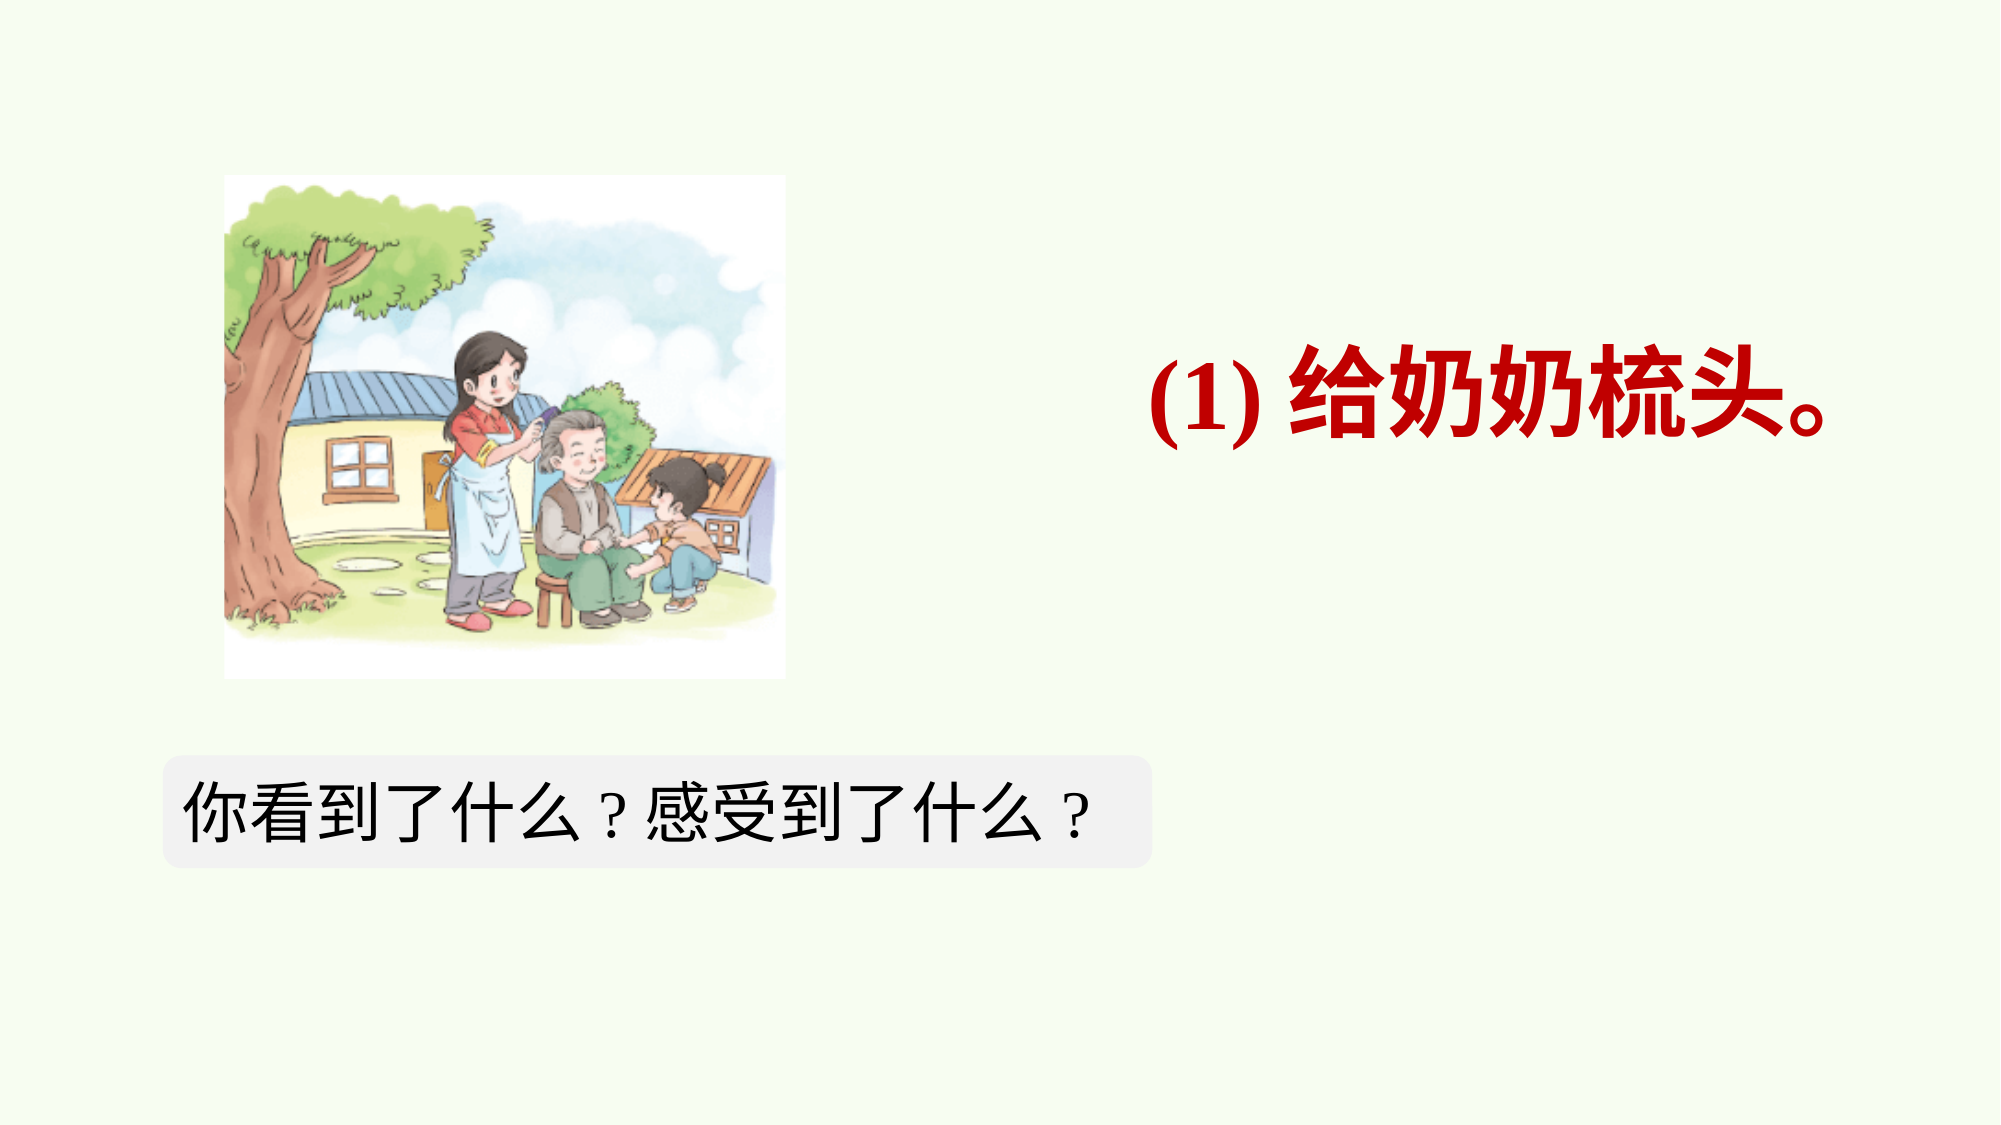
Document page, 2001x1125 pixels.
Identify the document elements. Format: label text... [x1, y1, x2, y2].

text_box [162, 755, 1153, 869]
text_box (1)给奶奶梳头。 [1132, 322, 1867, 458]
picture [224, 175, 786, 680]
